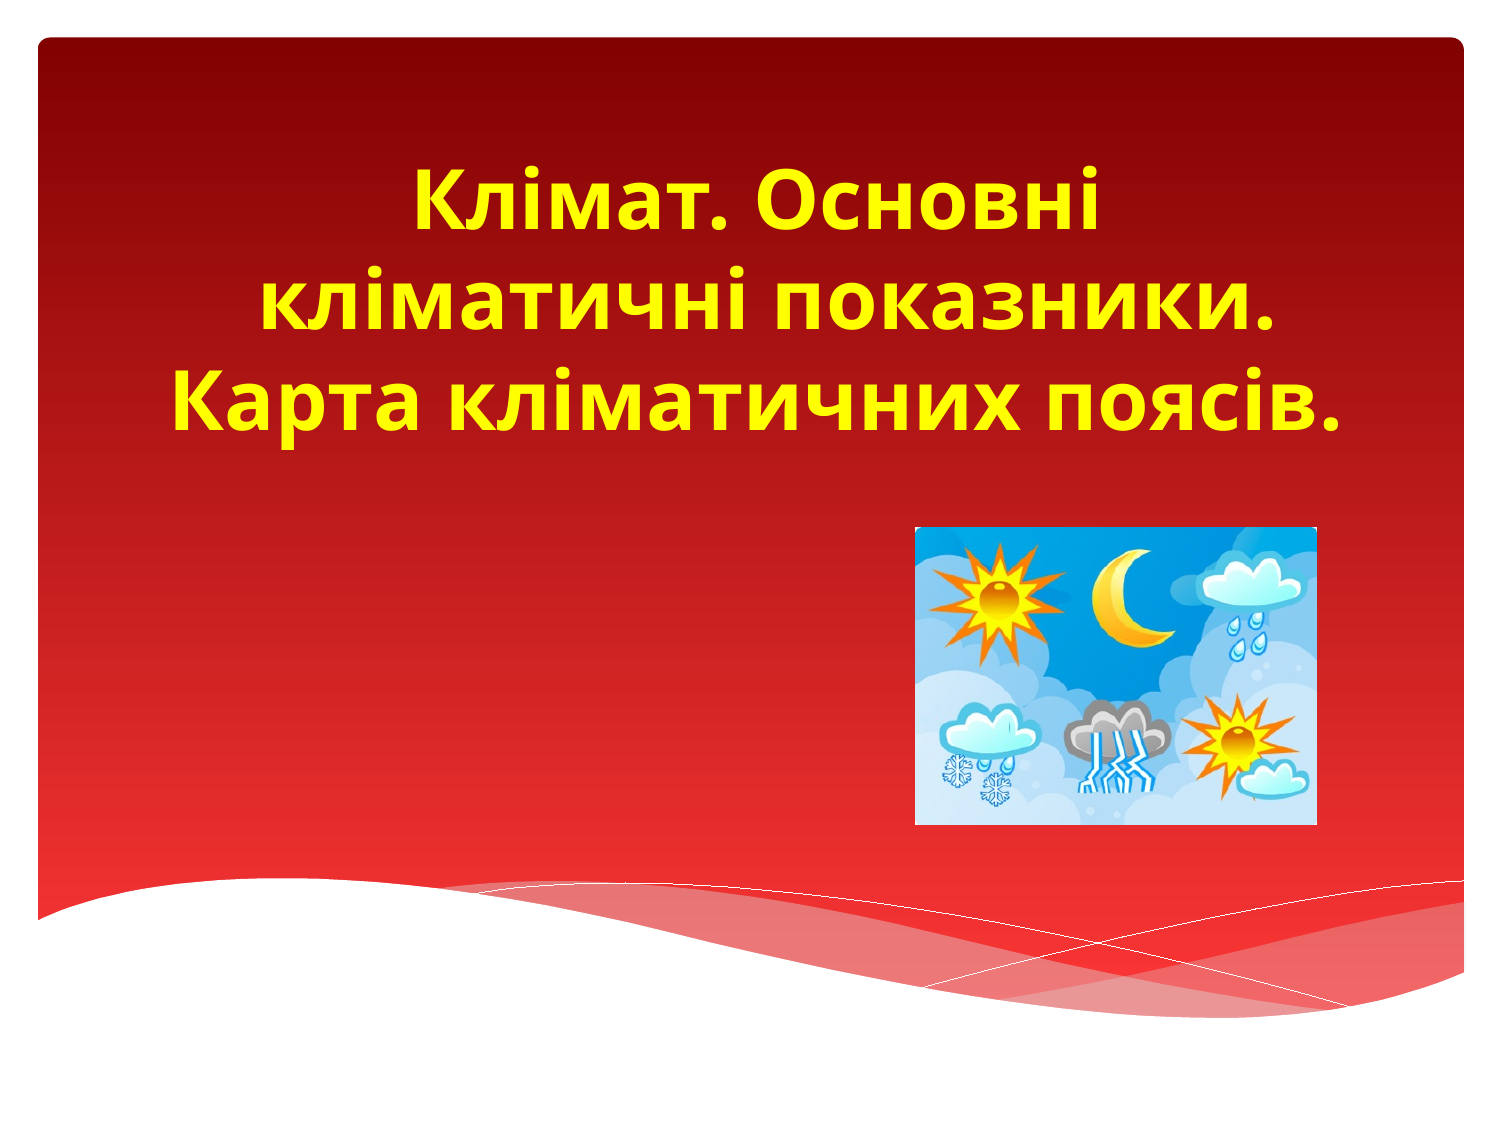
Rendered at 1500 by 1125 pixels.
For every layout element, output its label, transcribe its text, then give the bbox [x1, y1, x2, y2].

title Клімат. Основні кліматичні показники. Карта кліматичних поясів. [147, 101, 1388, 555]
picture [1092, 549, 1175, 648]
picture [915, 526, 1317, 826]
